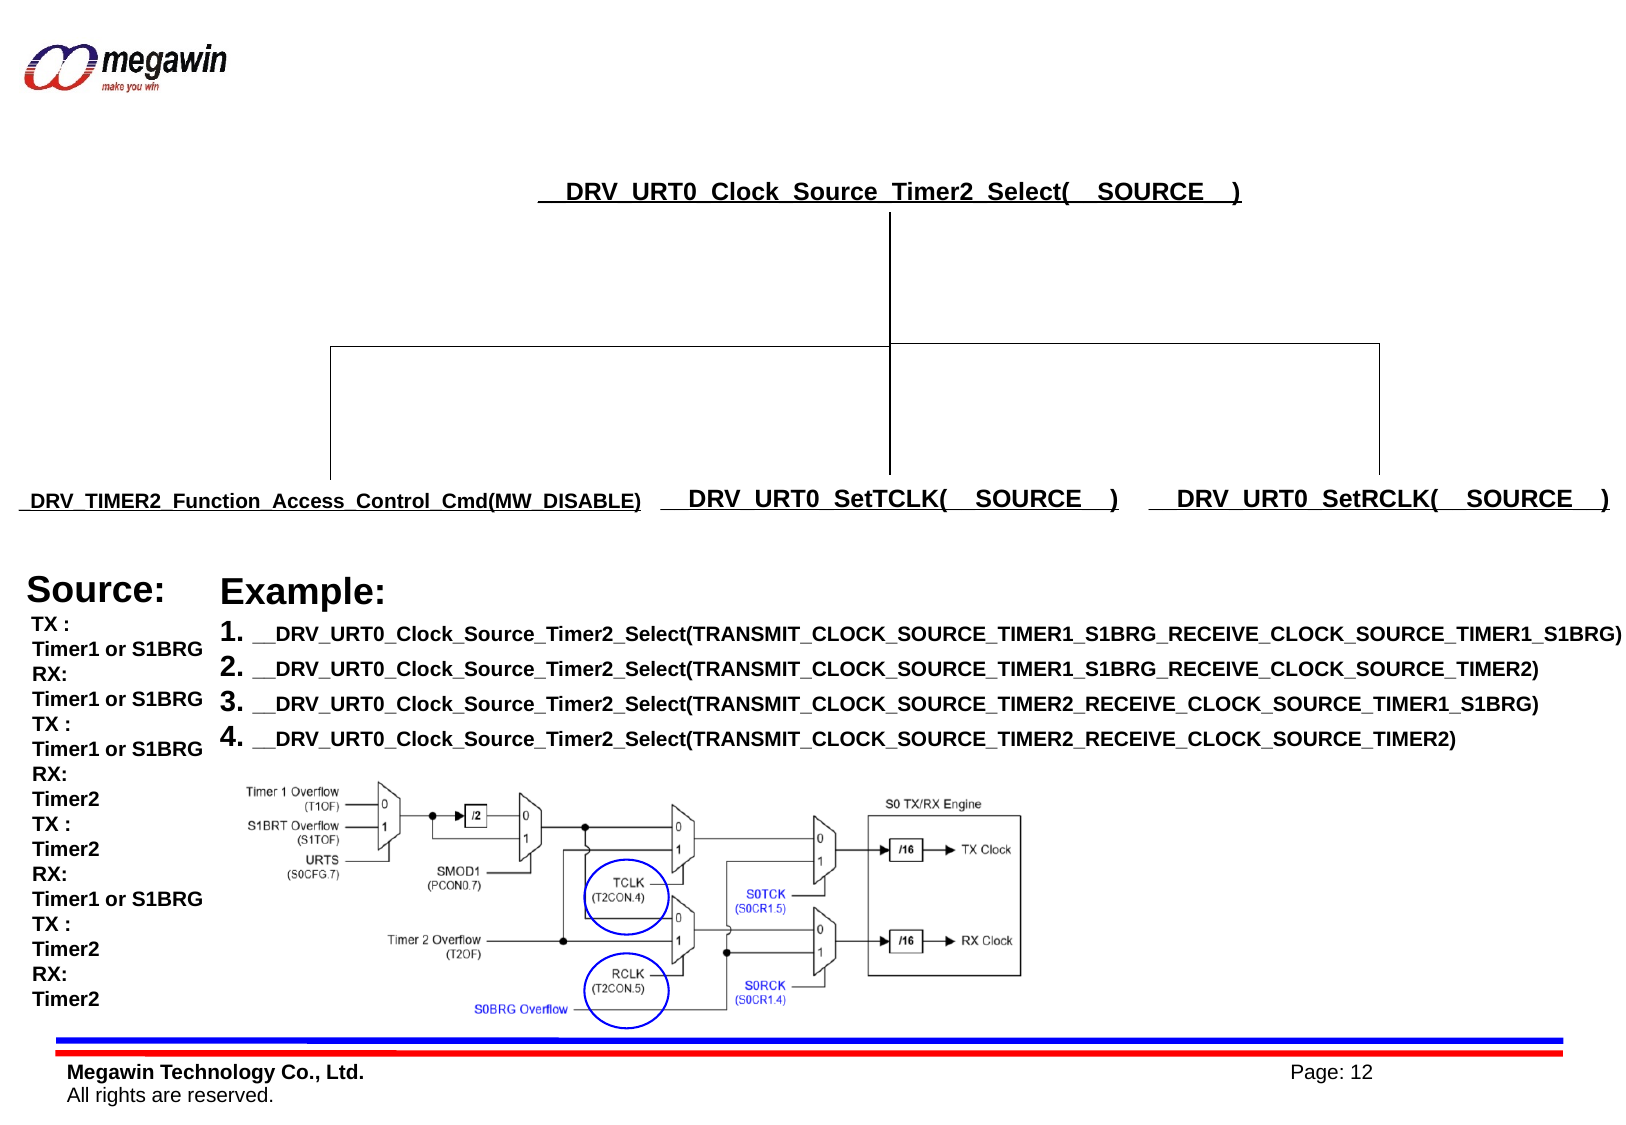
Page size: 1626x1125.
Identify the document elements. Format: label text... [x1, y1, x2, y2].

picture [19, 37, 231, 97]
text_box __DRV_URT0_SetRCLK(__SOURCE__) [1266, 474, 1625, 520]
text_box __DRV_URT0_SetTCLK(__SOURCE__) [744, 475, 1004, 520]
text_box __DRV_URT0_Clock_Source_Timer2_Select(__SOURCE__) [744, 167, 1004, 213]
text_box Example: 1. __DRV_URT0_Clock_Source_Timer2_Select(TRANSMIT_CLOCK_SOURCE_TIMER1_S1BRG_RECEIVE_CLOCK_SOURCE_TIMER1_S1BRG) 2. __DRV_URT0_Clock_Source_Timer2_Select(TRANSMIT_CLOCK_SOURCE_TIMER1_S1BRG_RECEIVE_CLOCK_SOURCE_TIMER2) 3. __DRV_URT0_Clock_Source_Timer2_Select(TRANSMIT_CLOCK_SOURCE_TIMER2_RECEIVE_CLOCK_SOURCE_TIMER1_S1BRG) 4. __DRV_URT0_Clock_Source_Timer2_Select(TRANSMIT_CLOCK_SOURCE_TIMER2_RECEIVE_CLOCK_SOURCE_TIMER2) [205, 559, 1625, 825]
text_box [476, 66, 744, 627]
text_box [602, 1023, 651, 1030]
text_box _DRV_TIMER2_Function_Access_Control_Cmd(MW_DISABLE) [4, 480, 476, 520]
text_box Source: TX : Timer1 or S1BRG RX: Timer1 or S1BRG TX : Timer1 or S1BRG RX: Timer2 TX : Timer2 RX: Timer1 or S1BRG TX : Timer2 RX: Timer2 [11, 558, 369, 1038]
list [238, 770, 1029, 1023]
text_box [1004, 99, 1266, 589]
